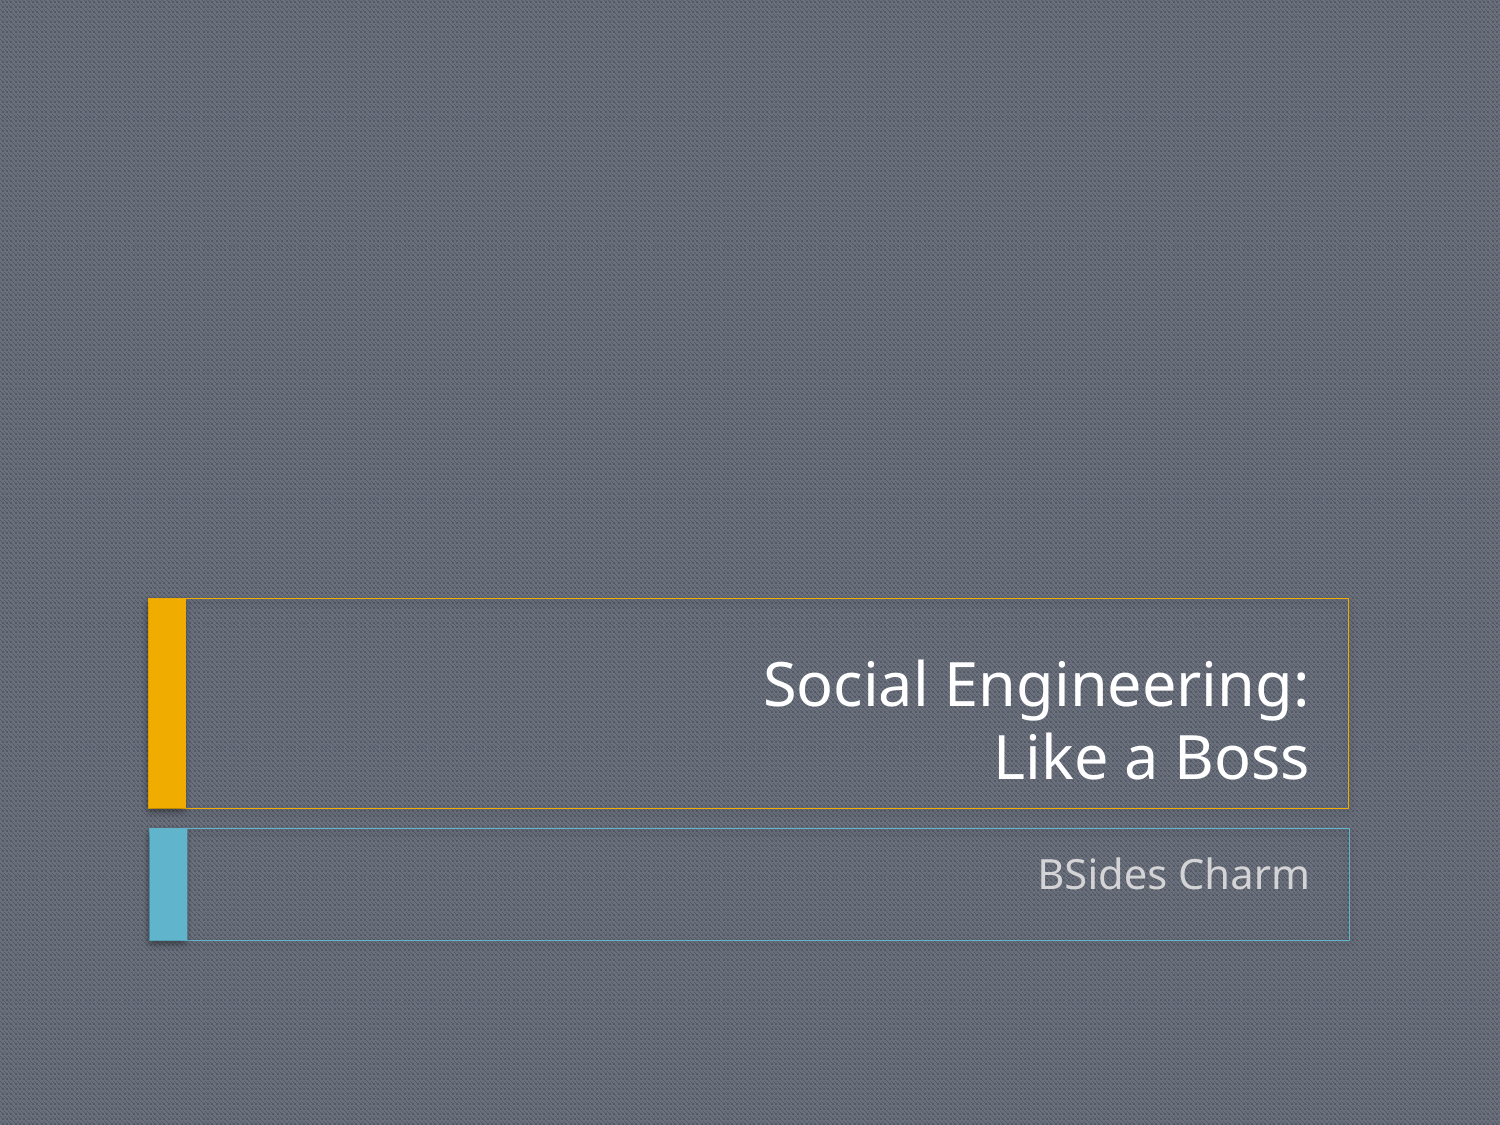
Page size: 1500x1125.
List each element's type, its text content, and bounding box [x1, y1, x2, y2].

title Social Engineering: Like a Boss [200, 637, 1325, 800]
subtitle BSides Charm [200, 840, 1325, 929]
